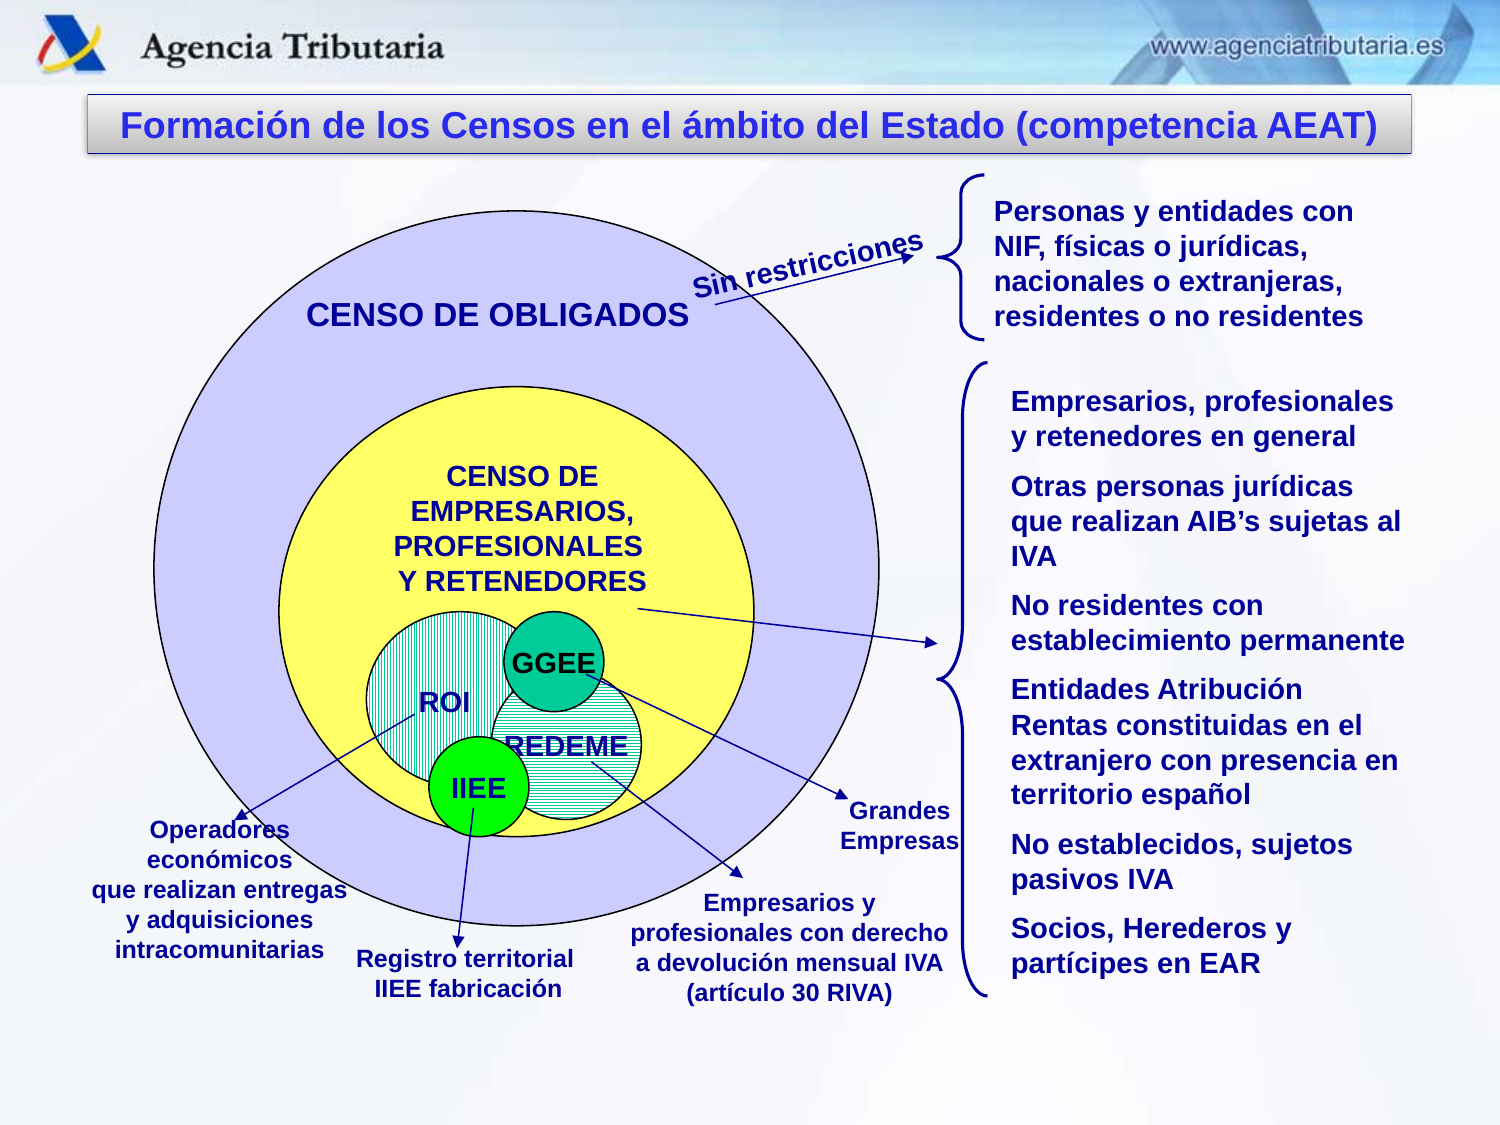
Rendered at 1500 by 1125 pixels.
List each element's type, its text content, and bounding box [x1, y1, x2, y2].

text_box ROI [403, 675, 504, 726]
text_box Formación de los Censos en el ámbito del Estado (competencia AEAT) [87, 93, 1412, 154]
text_box [621, 692, 715, 801]
text_box [295, 210, 702, 285]
text_box [452, 807, 474, 949]
text_box IIEE [428, 736, 529, 837]
text_box [337, 738, 449, 828]
text_box REDEME [491, 682, 642, 820]
text_box [591, 761, 743, 878]
text_box Personas y entidades con NIF, físicas o jurídicas, nacionales o extranjeras, residentes o no residentes [979, 185, 1412, 340]
text_box [461, 803, 722, 926]
text_box [366, 611, 516, 736]
text_box CENSO DE OBLIGADOS [291, 285, 714, 341]
text_box [376, 722, 493, 782]
text_box Empresarios y profesionales con derecho a devolución mensual IVA (artículo 30 RIVA) [614, 878, 966, 1014]
text_box Empresarios, profesionales y retenedores en general Otras personas jurídicas que realizan AIB’s sujetas al IVA No residentes con establecimiento permanente Entidades Atribución Rentas constituidas en el extranjero con presencia en territorio español No establecidos, sujetos pasivos IVA Socios, Herederos y partícipes en EAR [996, 375, 1422, 988]
text_box [637, 608, 938, 649]
text_box GGEE [503, 611, 604, 712]
text_box [937, 174, 985, 340]
text_box [263, 761, 469, 922]
text_box [234, 713, 415, 821]
picture [0, 0, 1500, 1125]
text_box CENSO DE EMPRESARIOS, PROFESIONALES Y RETENEDORES [366, 450, 679, 605]
text_box [278, 386, 754, 759]
text_box [153, 288, 879, 805]
text_box Operadores económicos que realizan entregas y adquisiciones intracomunitarias [70, 805, 370, 971]
text_box Sin restricciones [672, 204, 960, 317]
text_box Grandes Empresas [820, 787, 980, 863]
text_box [645, 737, 808, 862]
text_box [937, 362, 988, 997]
text_box [492, 790, 643, 837]
text_box Registro territorial IIEE fabricación [341, 934, 597, 1010]
